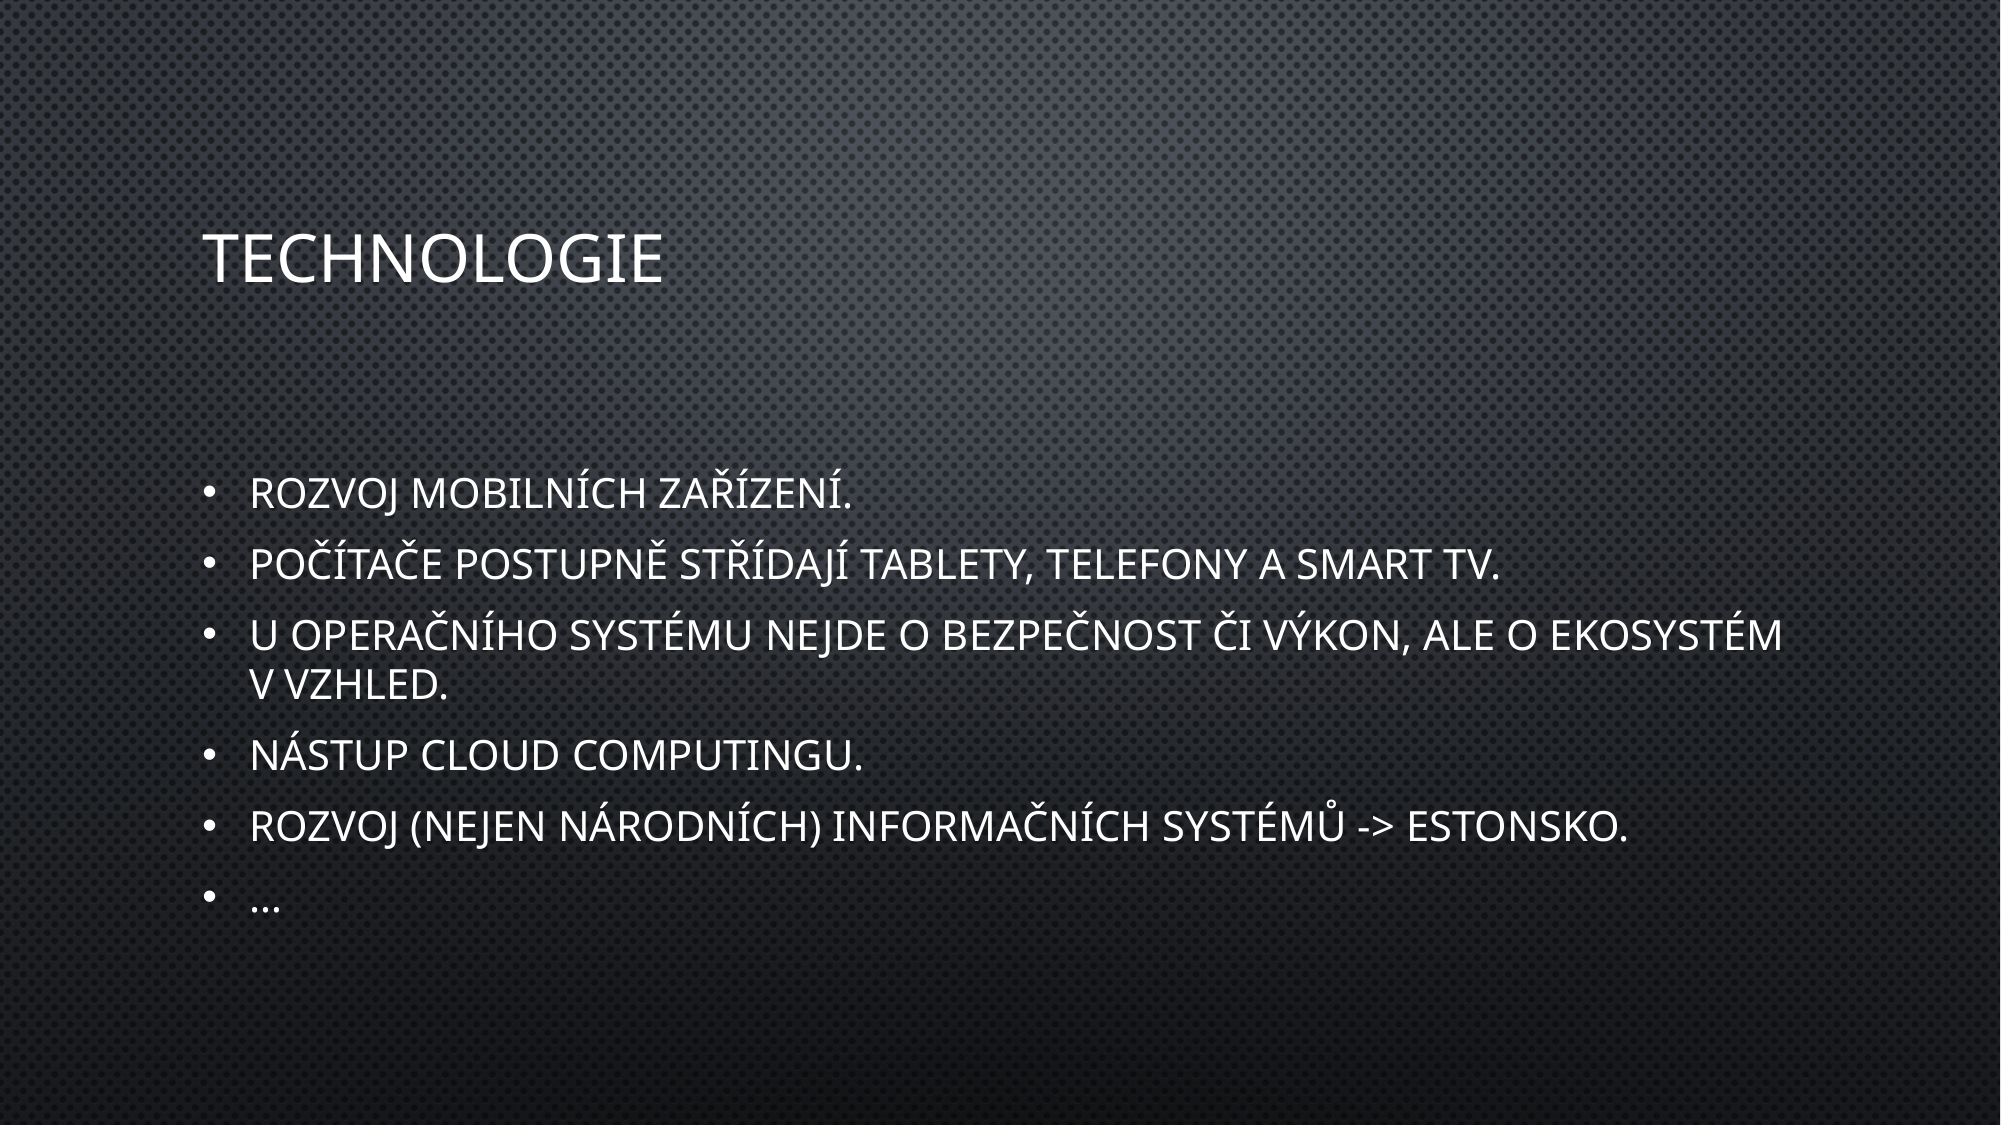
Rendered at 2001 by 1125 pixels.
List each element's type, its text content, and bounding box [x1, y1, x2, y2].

list Rozvoj mobilních zařízení. Počítače postupně střídají tablety, telefony a SMART TV. U operačního systému nejde o bezpečnost či výkon, ale o ekosystém v vzhled. Nástup Cloud Computingu. Rozvoj (nejen národních) informačních systémů -> Estonsko. … [187, 437, 1813, 950]
title Technologie [187, 99, 1813, 413]
